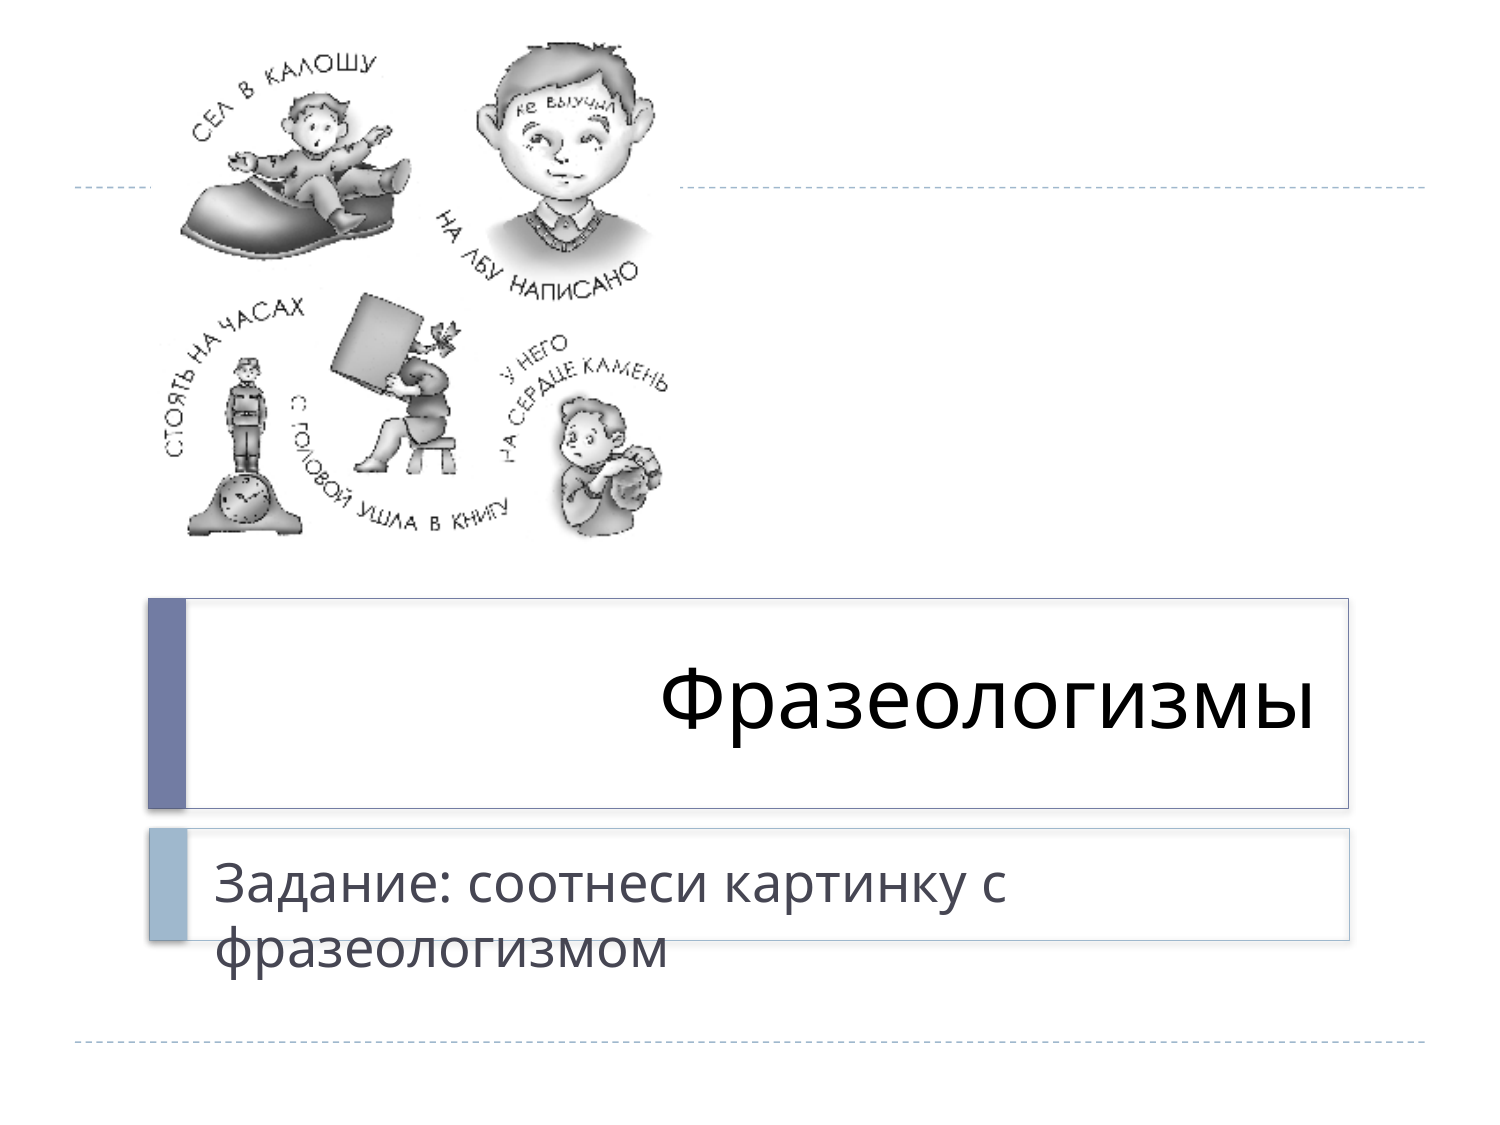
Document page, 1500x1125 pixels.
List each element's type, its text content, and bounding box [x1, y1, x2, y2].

picture [151, 27, 680, 562]
subtitle Задание: соотнеси картинку с фразеологизмом [200, 840, 1325, 929]
title Фразеологизмы [236, 637, 1355, 800]
